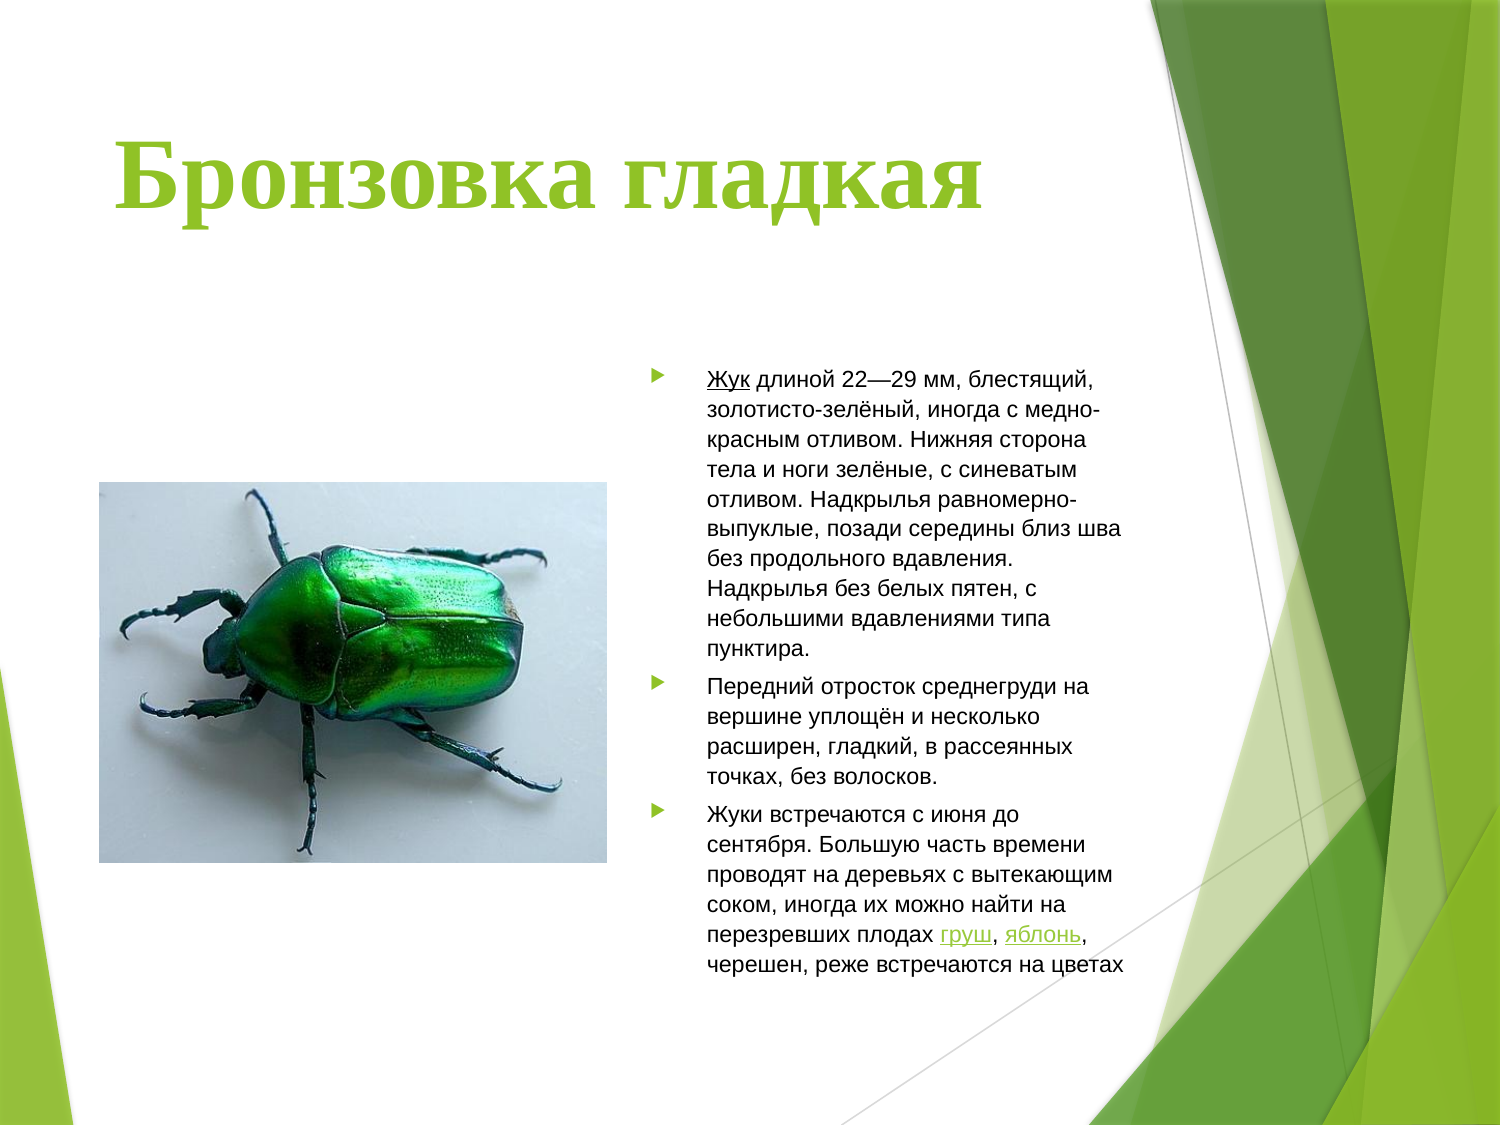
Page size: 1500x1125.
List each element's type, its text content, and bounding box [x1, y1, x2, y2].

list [99, 482, 607, 864]
list Жук длиной 22—29 мм, блестящий, золотисто-зелёный, иногда с медно-красным отливом. Нижняя сторона тела и ноги зелёные, с синеватым отливом. Надкрылья равномерно-выпуклые, позади середины близ шва без продольного вдавления. Надкрылья без белых пятен, с небольшими вдавлениями типа пунктира. Передний отросток среднегруди на вершине уплощён и несколько расширен, гладкий, в рассеянных точках, без волосков. Жуки встречаются с июня до сентября. Большую часть времени проводят на деревьях с вытекающим соком, иногда их можно найти на перезревших плодах груш, яблонь, черешен, реже встречаются на цветах [634, 354, 1142, 992]
title Бронзовка гладкая [99, 99, 1142, 317]
